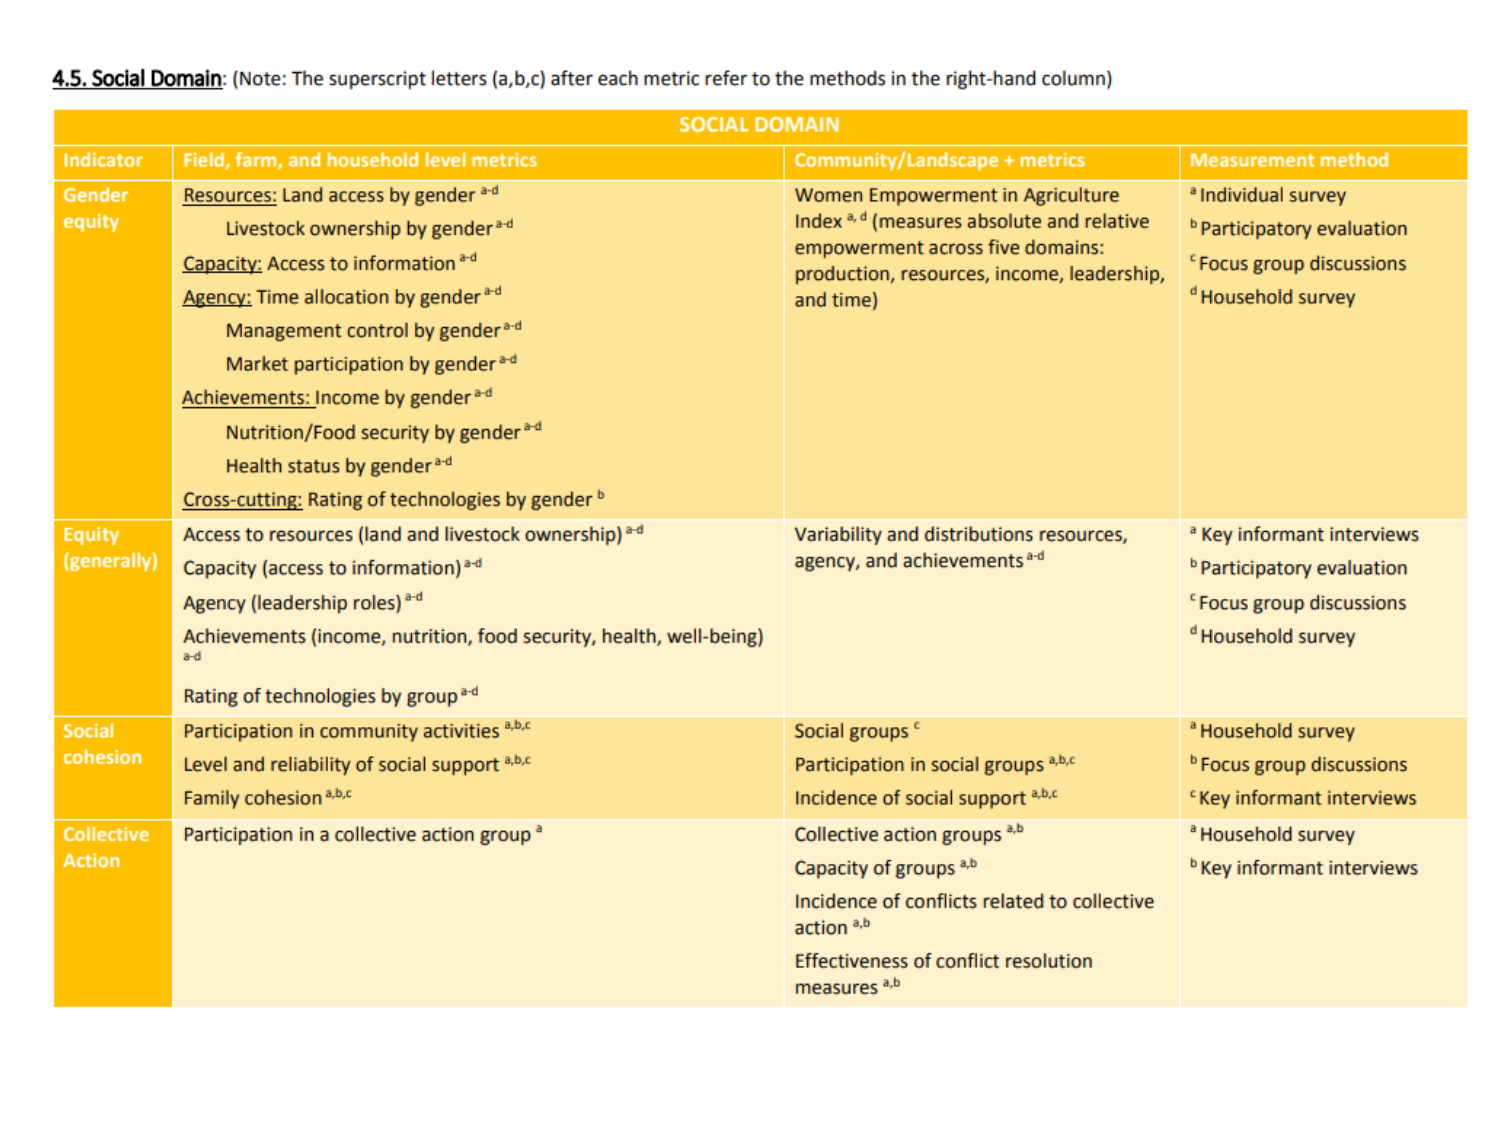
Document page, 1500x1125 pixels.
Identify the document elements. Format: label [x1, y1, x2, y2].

picture [49, 62, 1475, 1013]
